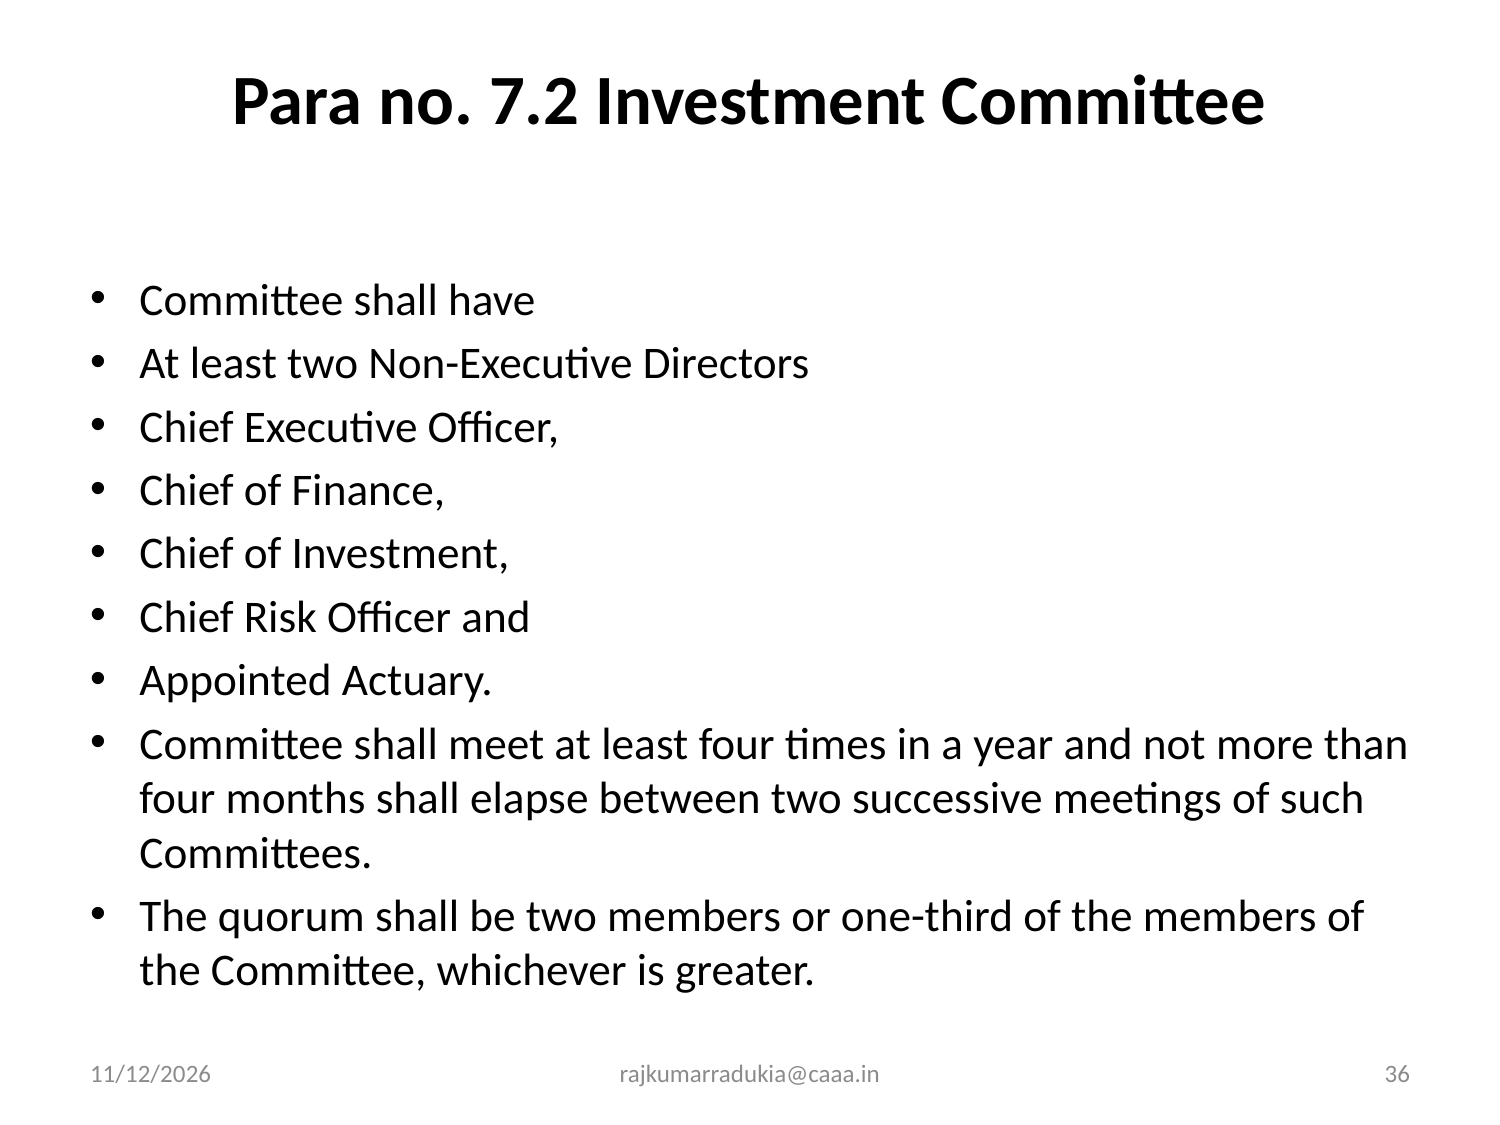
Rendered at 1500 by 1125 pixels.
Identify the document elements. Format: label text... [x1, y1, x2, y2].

title Para no. 7.2 Investment Committee [75, 45, 1425, 233]
footer rajkumarradukia@caaa.in [512, 1042, 988, 1103]
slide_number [75, 1042, 425, 1103]
slide_number 36 [1074, 1042, 1425, 1103]
list Committee shall have At least two Non-Executive Directors Chief Executive Officer, Chief of Finance, Chief of Investment, Chief Risk Officer and Appointed Actuary. Committee shall meet at least four times in a year and not more than four months shall elapse between two successive meetings of such Committees. The quorum shall be two members or one-third of the members of the Committee, whichever is greater. [75, 262, 1425, 1005]
